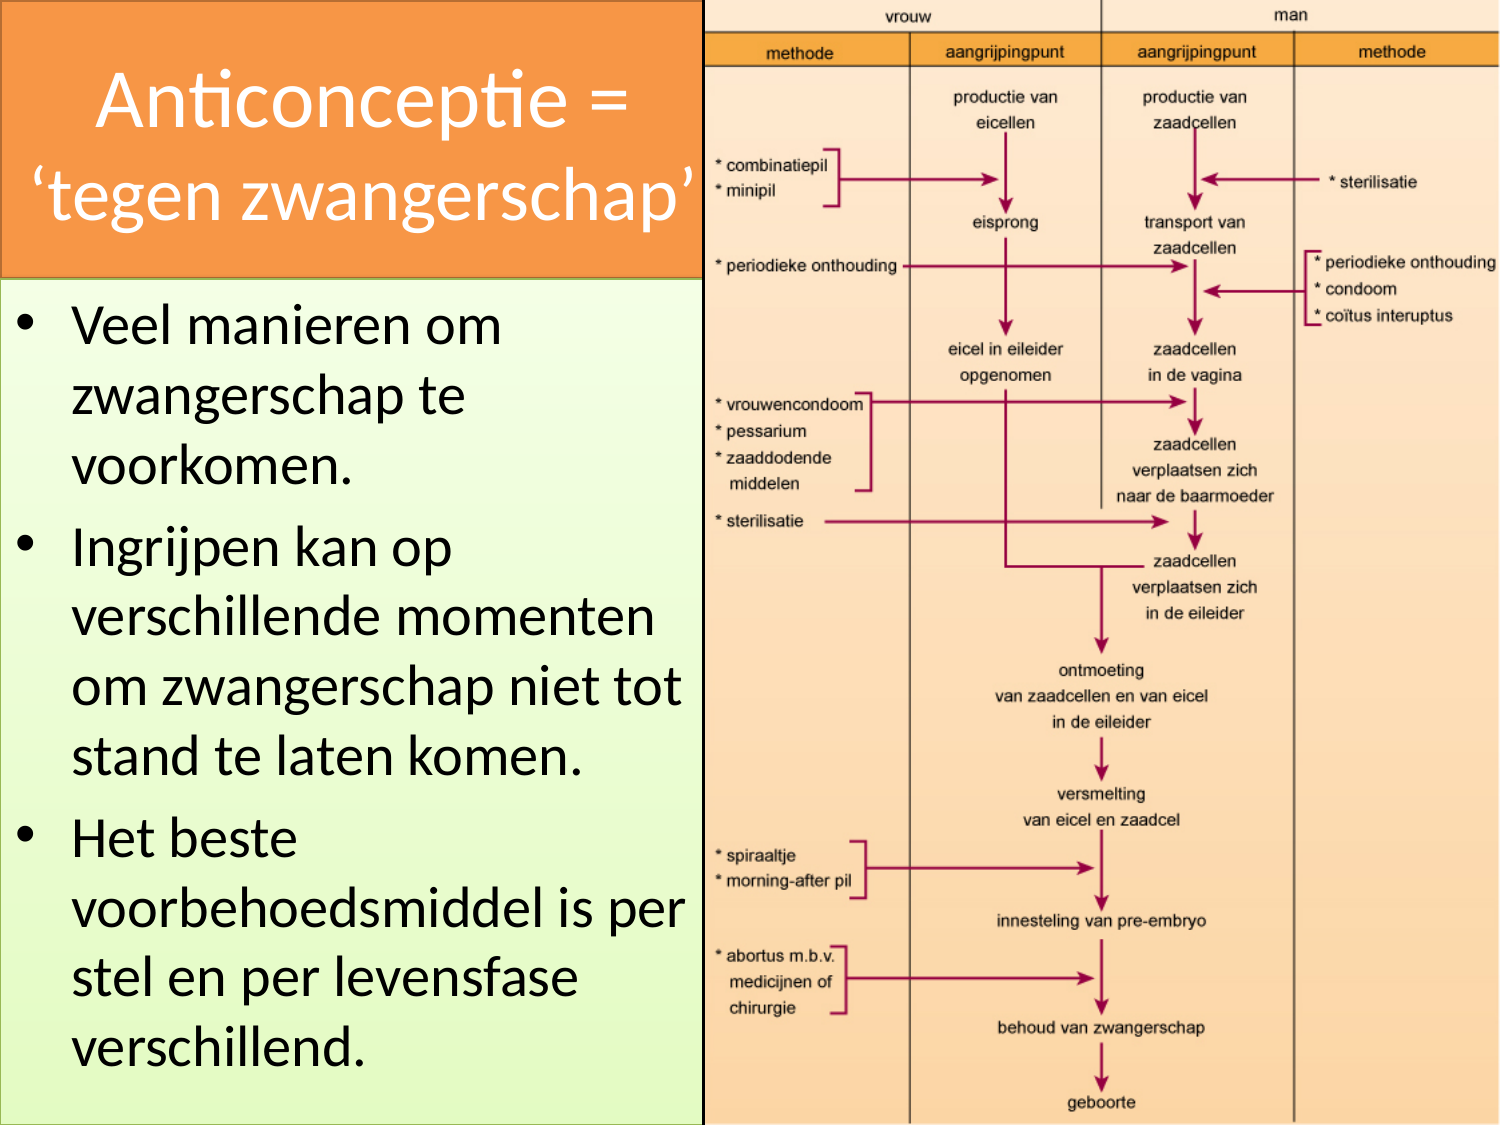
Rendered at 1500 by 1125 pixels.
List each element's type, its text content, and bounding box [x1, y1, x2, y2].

list Veel manieren om zwangerschap te voorkomen. Ingrijpen kan op verschillende momenten om zwangerschap niet tot stand te laten komen. Het beste voorbehoedsmiddel is per stel en per levensfase verschillend. [0, 278, 699, 1125]
title Anticonceptie = ‘tegen zwangerschap’ [0, 0, 702, 276]
picture [704, 0, 1500, 1125]
